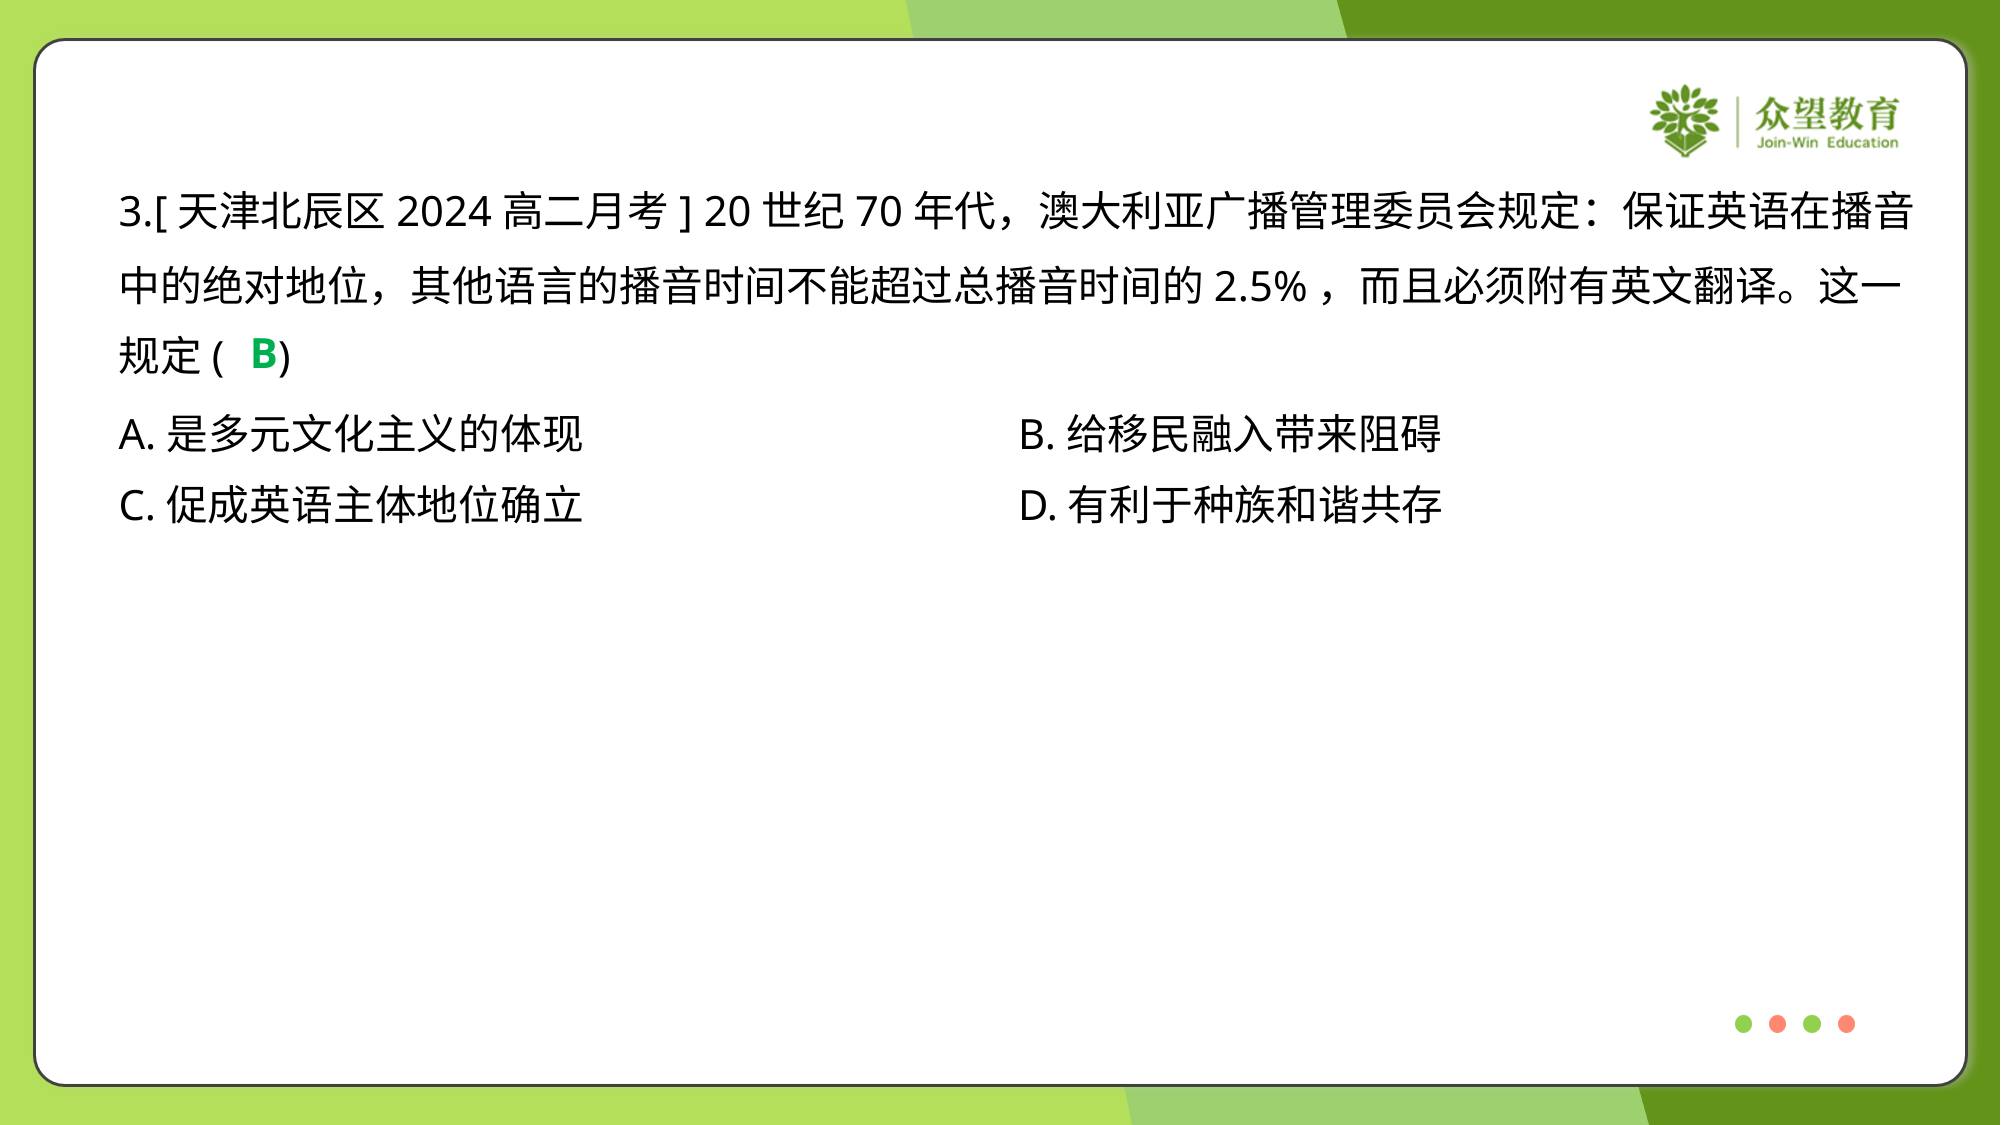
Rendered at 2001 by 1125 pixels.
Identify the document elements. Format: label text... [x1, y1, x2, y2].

text_box 3.[天津北辰区2024高二月考] 20世纪70年代，澳大利亚广播管理委员会规定：保证英语在播音 中的绝对地位，其他语言的播音时间不能超过总播音时间的2.5%，而且必须附有英文翻译。这一 规定( ) [118, 159, 1883, 373]
text_box A.是多元文化主义的体现 B.给移民融入带来阻碍 C.促成英语主体地位确立 D.有利于种族和谐共存 [118, 382, 1883, 522]
picture [0, 0, 2000, 1125]
text_box B [234, 306, 294, 371]
